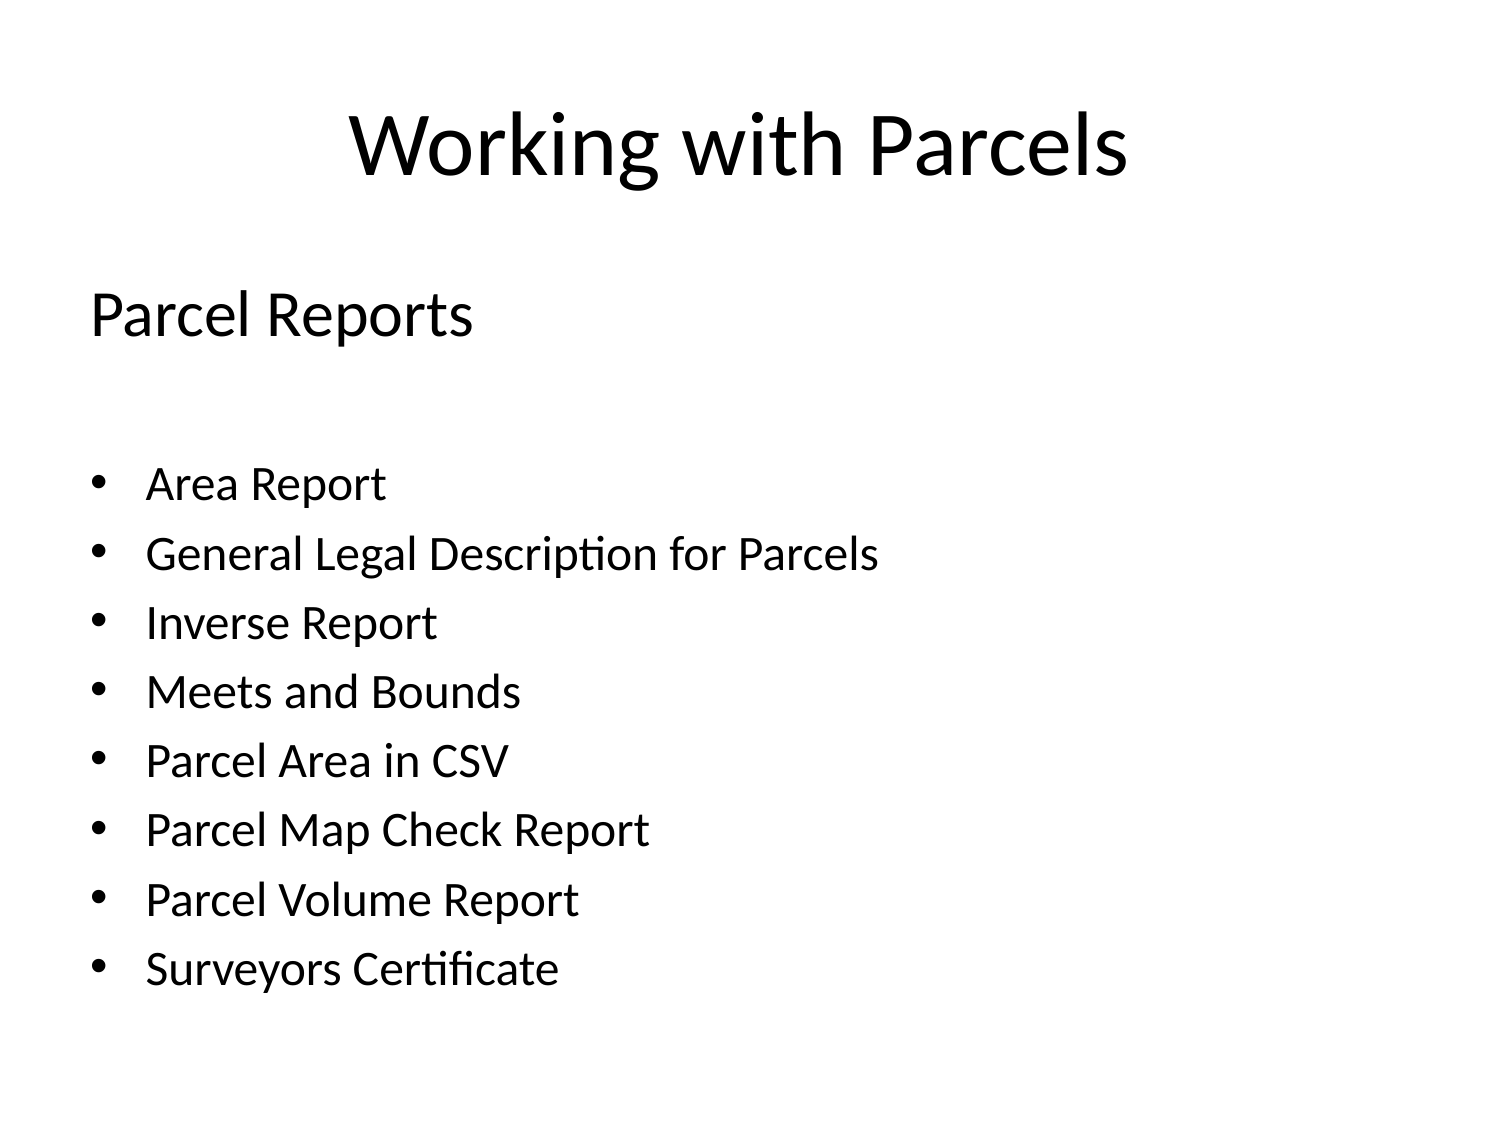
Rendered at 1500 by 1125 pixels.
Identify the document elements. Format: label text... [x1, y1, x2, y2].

list Parcel Reports Area Report General Legal Description for Parcels Inverse Report Meets and Bounds Parcel Area in CSV Parcel Map Check Report Parcel Volume Report Surveyors Certificate [75, 262, 1425, 1005]
title Working with Parcels [75, 45, 1425, 233]
